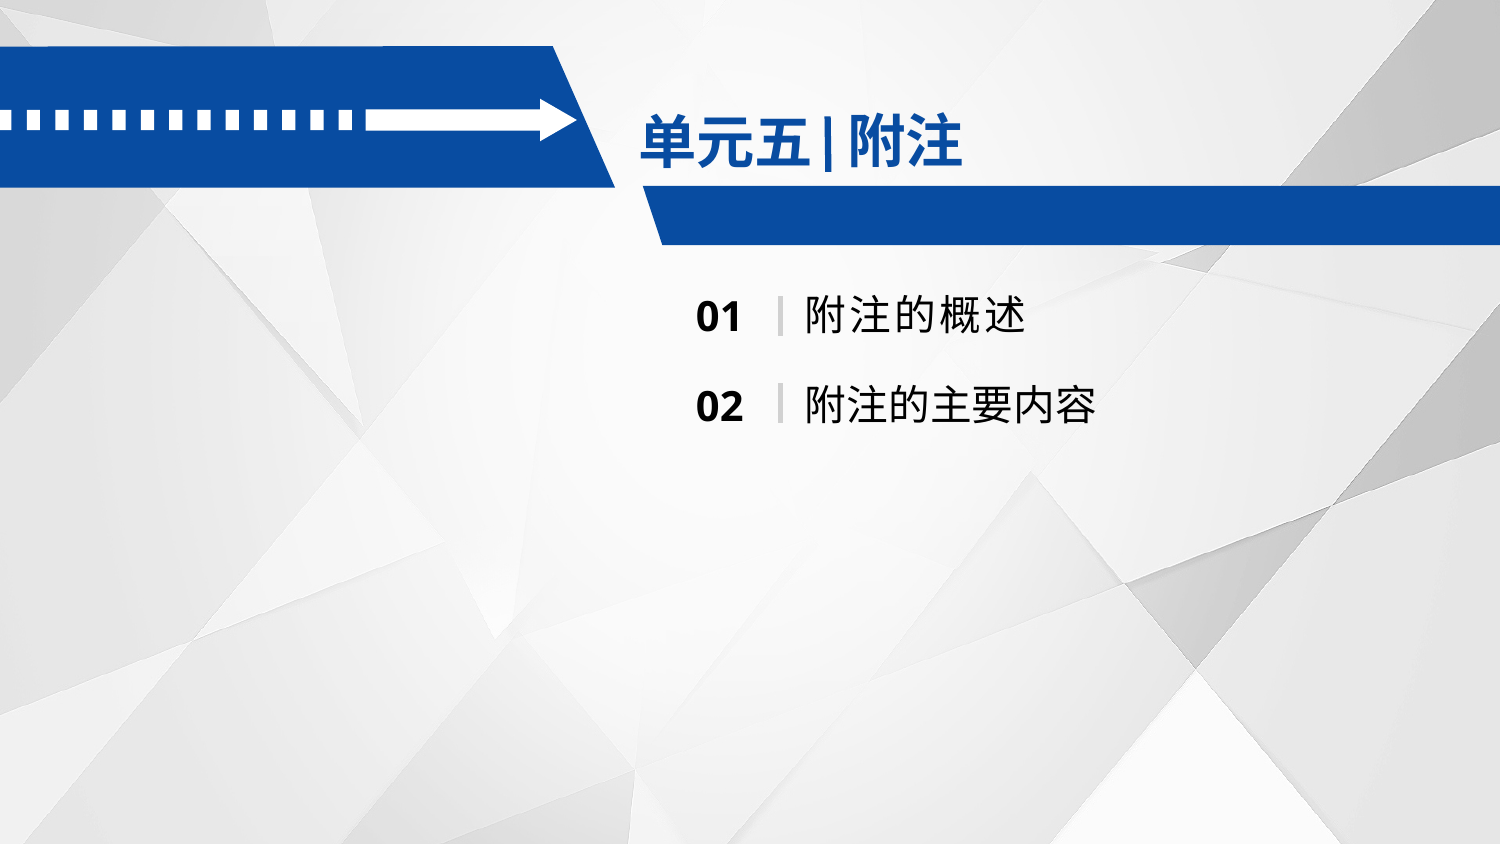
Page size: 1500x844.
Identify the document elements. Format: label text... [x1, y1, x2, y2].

text_box [282, 109, 296, 131]
text_box [225, 109, 239, 131]
picture [0, 0, 1500, 844]
text_box [0, 109, 12, 131]
text_box [55, 109, 69, 131]
text_box [338, 109, 352, 131]
text_box [310, 109, 324, 131]
text_box [197, 109, 211, 131]
text_box 02 [678, 371, 762, 439]
text_box 01 [678, 281, 762, 349]
text_box [26, 109, 40, 131]
text_box [169, 109, 183, 131]
text_box [0, 46, 616, 188]
text_box [83, 109, 98, 131]
text_box [365, 98, 577, 142]
text_box [642, 185, 1500, 246]
text_box [112, 109, 126, 131]
text_box 附注 [836, 98, 1500, 178]
text_box 单元五 [577, 99, 825, 172]
text_box [253, 109, 268, 131]
text_box 附注的概述 [804, 268, 1304, 358]
text_box 附注的主要内容 [804, 358, 1406, 449]
text_box [140, 109, 155, 131]
